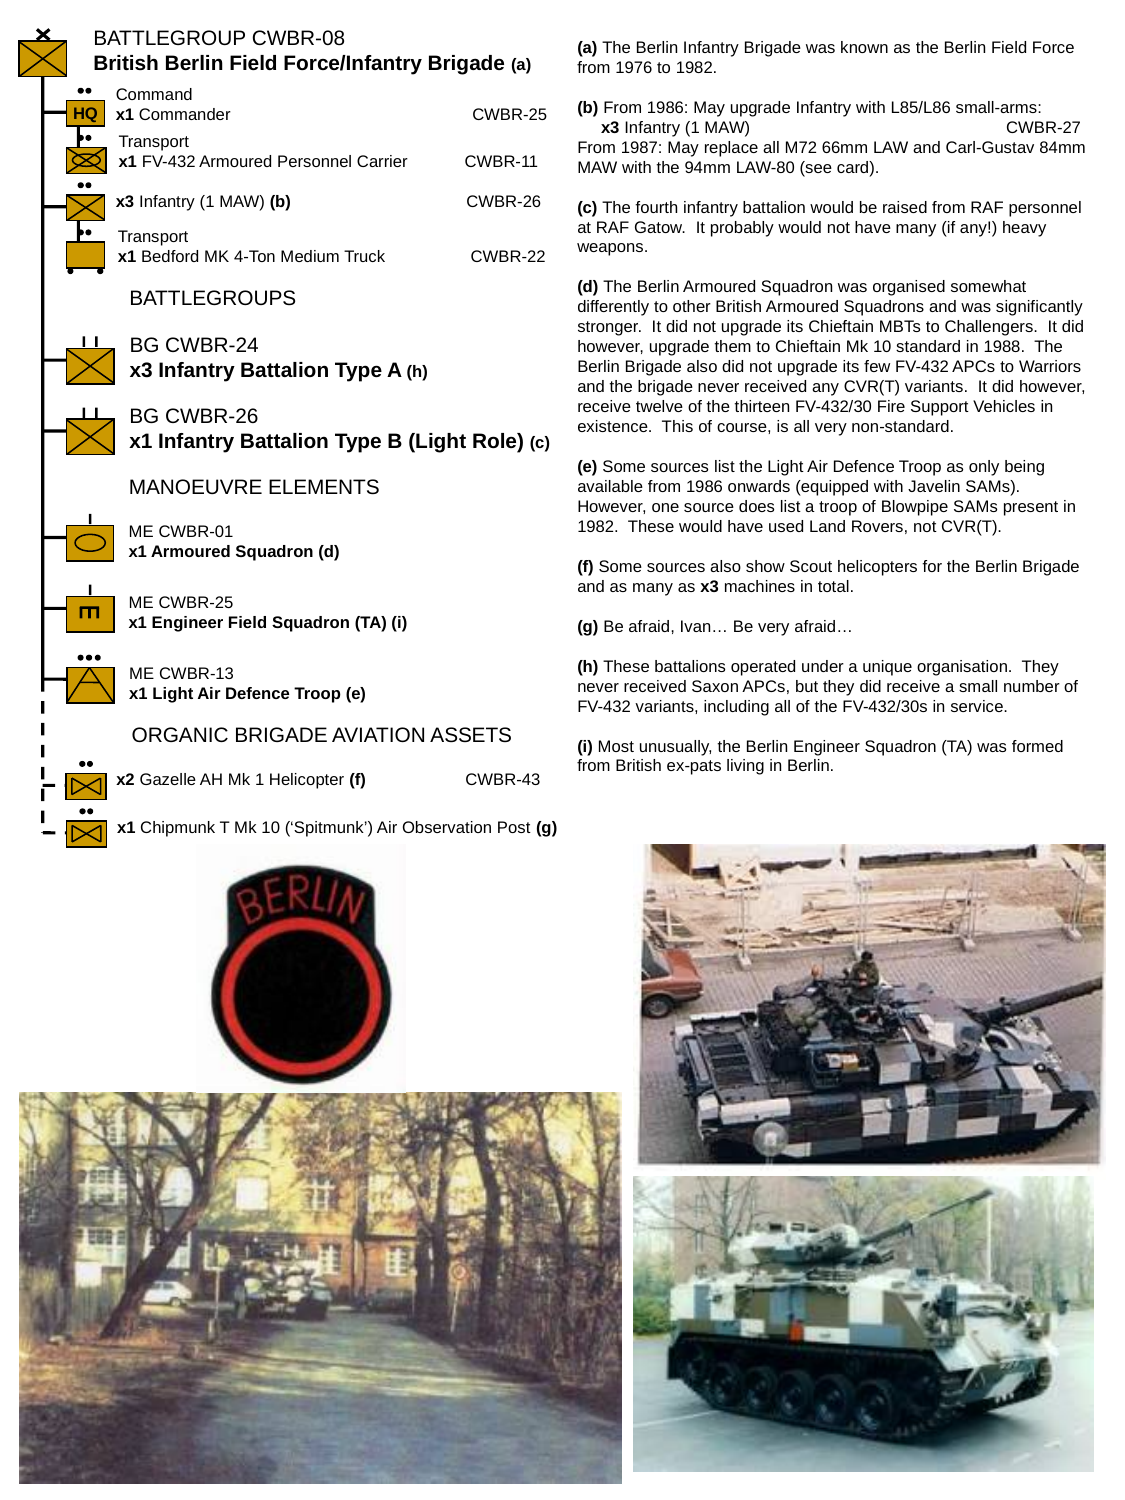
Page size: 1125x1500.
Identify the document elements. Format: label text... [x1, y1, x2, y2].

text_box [80, 809, 93, 814]
text_box MANOEUVRE ELEMENTS [114, 466, 395, 507]
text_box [66, 525, 114, 561]
text_box x1 Chipmunk T Mk 10 (‘Spitmunk’) Air Observation Post (g) [102, 809, 573, 844]
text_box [66, 242, 105, 274]
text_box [66, 773, 107, 800]
picture [633, 844, 1106, 1472]
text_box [79, 761, 93, 767]
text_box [78, 135, 91, 141]
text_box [66, 194, 105, 221]
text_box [78, 655, 100, 660]
text_box x3 Infantry (1 MAW) (b) CWBR-26 [101, 183, 557, 218]
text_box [66, 147, 106, 174]
text_box x2 Gazelle AH Mk 1 Helicopter (f) CWBR-43 [101, 761, 556, 797]
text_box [36, 29, 50, 40]
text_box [66, 100, 105, 127]
picture [18, 844, 622, 1484]
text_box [78, 88, 91, 93]
text_box (a) The Berlin Infantry Brigade was known as the Berlin Field Force from 1976 to 1982. (b) From 1986: May upgrade Infantry with L85/L86 small-arms: x3 Infantry (1 MAW) CWBR-27 From 1987: May replace all M72 66mm LAW and Carl-Gustav 84mm MAW with the 94mm LAW-80 (see card). (c) The fourth infantry battalion would be raised from RAF personnel at RAF Gatow. It probably would not have many (if any!) heavy weapons. (d) The Berlin Armoured Squadron was organised somewhat differently to other British Armoured Squadrons and was significantly stronger. It did not upgrade its Chieftain MBTs to Challengers. It did however, upgrade them to Chieftain Mk 10 standard in 1988. The Berlin Brigade also did not upgrade its few FV-432 APCs to Warriors and the brigade never received any CVR(T) variants. It did however, receive twelve of the thirteen FV-432/30 Fire Support Vehicles in existence. This of course, is all very non-standard. (e) Some sources list the Light Air Defence Troop as only being available from 1986 onwards (equipped with Javelin SAMs). However, one source does list a troop of Blowpipe SAMs present in 1982. These would have used Land Rovers, not CVR(T). (f) Some sources also show Scout helicopters for the Berlin Brigade and as many as x3 machines in total. (g) Be afraid, Ivan… Be very afraid… (h) These battalions operated under a unique organisation. They never received Saxon APCs, but they did receive a small number of FV-432 variants, including all of the FV-432/30s in service. (i) Most unusually, the Berlin Engineer Squadron (TA) was formed from British ex-pats living in Berlin. [562, 29, 1106, 783]
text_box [78, 230, 91, 235]
text_box ORGANIC BRIGADE AVIATION ASSETS [116, 714, 527, 755]
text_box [18, 41, 67, 77]
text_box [66, 596, 114, 632]
text_box BG CWBR-26 x1 Infantry Battalion Type B (Light Role) (c) [114, 395, 562, 461]
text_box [66, 667, 114, 703]
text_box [78, 183, 91, 188]
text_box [66, 821, 107, 848]
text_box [83, 336, 97, 347]
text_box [66, 348, 114, 384]
text_box ME CWBR-25 x1 Engineer Field Squadron (TA) (i) [113, 584, 423, 640]
text_box Command x1 Commander CWBR-25 [100, 76, 562, 132]
text_box Transport x1 Bedford MK 4-Ton Medium Truck CWBR-22 [103, 218, 562, 274]
text_box BATTLEGROUPS [114, 277, 312, 318]
text_box Transport x1 FV-432 Armoured Personnel Carrier CWBR-11 [103, 123, 554, 179]
text_box BG CWBR-24 x3 Infantry Battalion Type A (h) [114, 324, 443, 390]
text_box BATTLEGROUP CWBR-08 British Berlin Field Force/Infantry Brigade (a) [78, 17, 552, 83]
text_box ME CWBR-01 x1 Armoured Squadron (d) [113, 513, 355, 569]
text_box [83, 407, 97, 418]
text_box ME CWBR-13 x1 Light Air Defence Troop (e) [114, 655, 387, 711]
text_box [66, 419, 114, 455]
